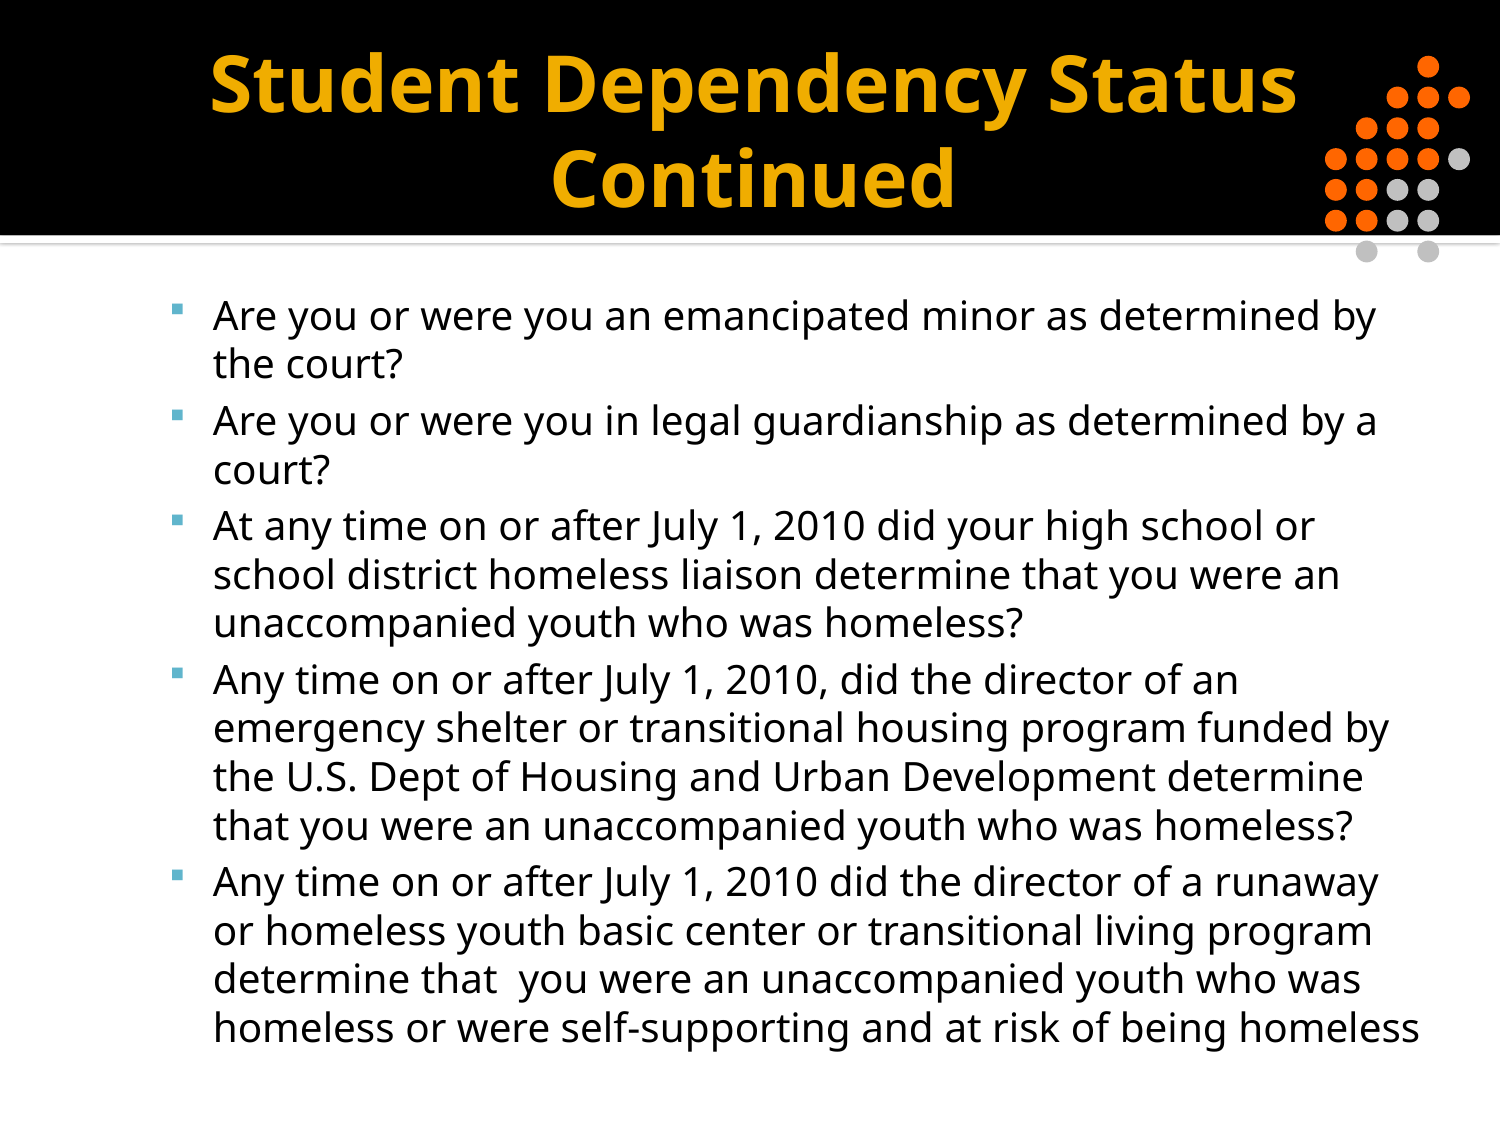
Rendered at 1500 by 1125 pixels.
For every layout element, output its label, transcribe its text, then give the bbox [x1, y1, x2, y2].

list Are you or were you an emancipated minor as determined by the court? Are you or were you in legal guardianship as determined by a court? At any time on or after July 1, 2010 did your high school or school district homeless liaison determine that you were an unaccompanied youth who was homeless? Any time on or after July 1, 2010, did the director of an emergency shelter or transitional housing program funded by the U.S. Dept of Housing and Urban Development determine that you were an unaccompanied youth who was homeless? Any time on or after July 1, 2010 did the director of a runaway or homeless youth basic center or transitional living program determine that you were an unaccompanied youth who was homeless or were self-supporting and at risk of being homeless [87, 275, 1438, 1075]
title Student Dependency Status Continued [75, 25, 1425, 231]
